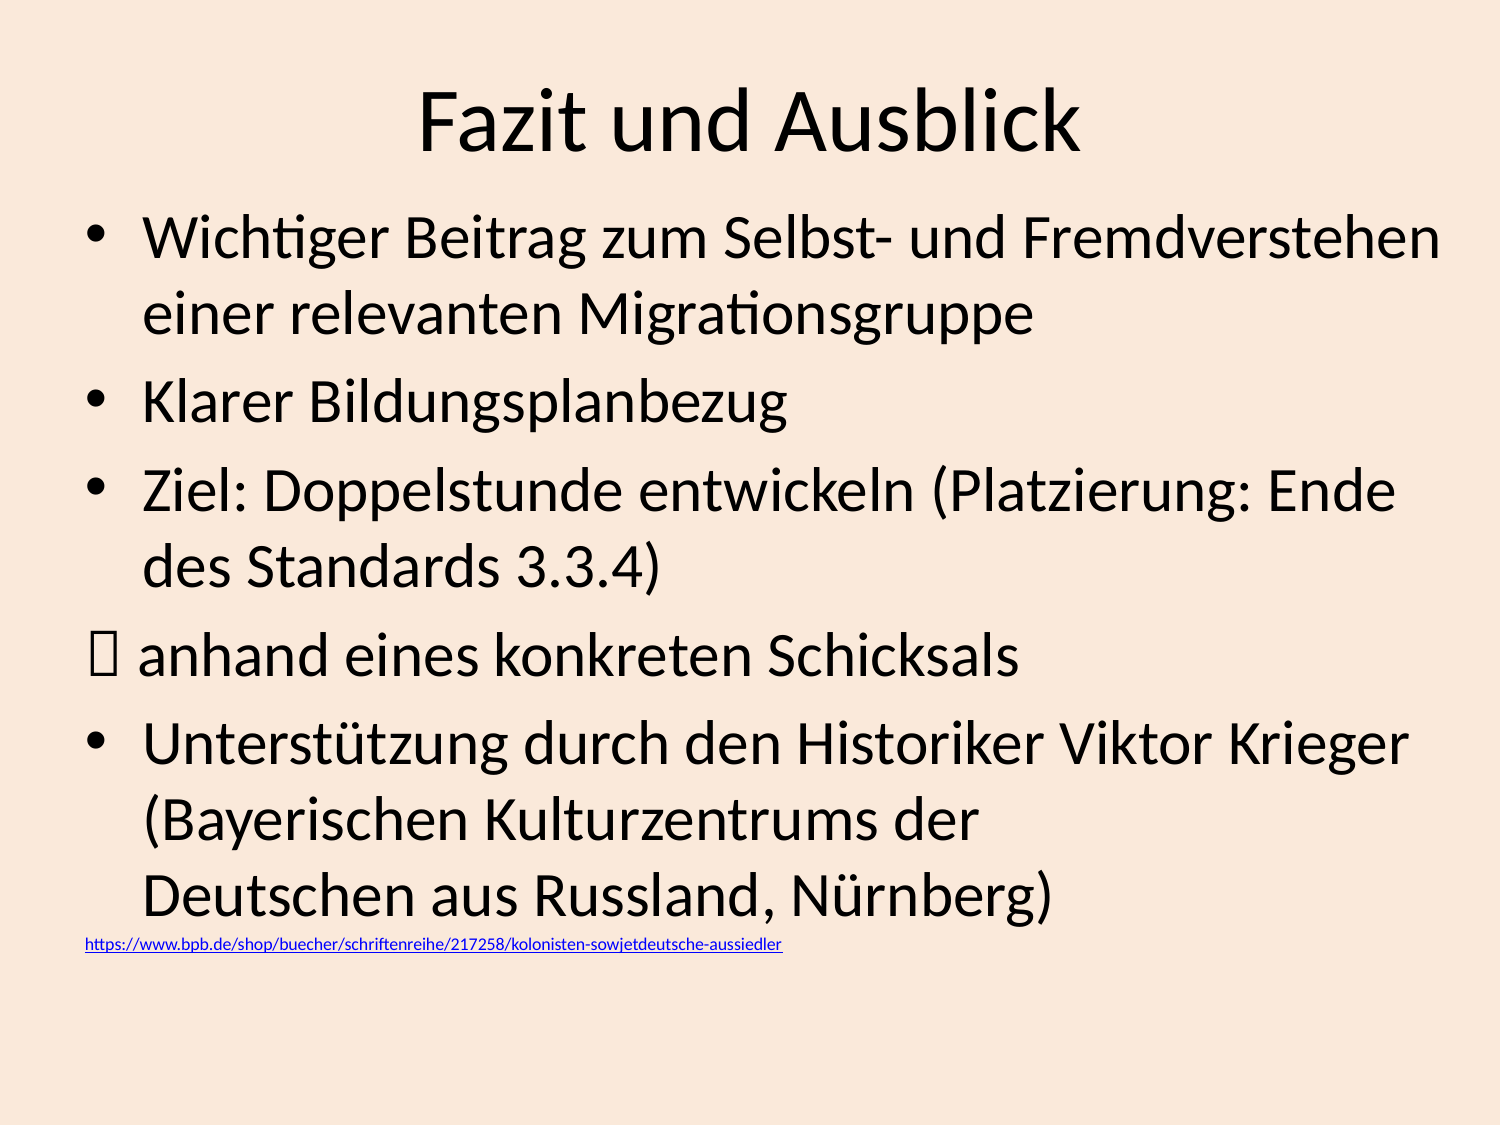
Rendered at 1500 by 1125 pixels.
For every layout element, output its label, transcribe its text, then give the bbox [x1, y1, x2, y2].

title Fazit und Ausblick [75, 45, 1425, 185]
list Wichtiger Beitrag zum Selbst- und Fremdverstehen einer relevanten Migrationsgruppe Klarer Bildungsplanbezug Ziel: Doppelstunde entwickeln (Platzierung: Ende des Standards 3.3.4)  anhand eines konkreten Schicksals Unterstützung durch den Historiker Viktor Krieger (Bayerischen Kulturzentrums der Deutschen aus Russland, Nürnberg) https://www.bpb.de/shop/buecher/schriftenreihe/217258/kolonisten-sowjetdeutsche-aussiedler [69, 187, 1466, 984]
